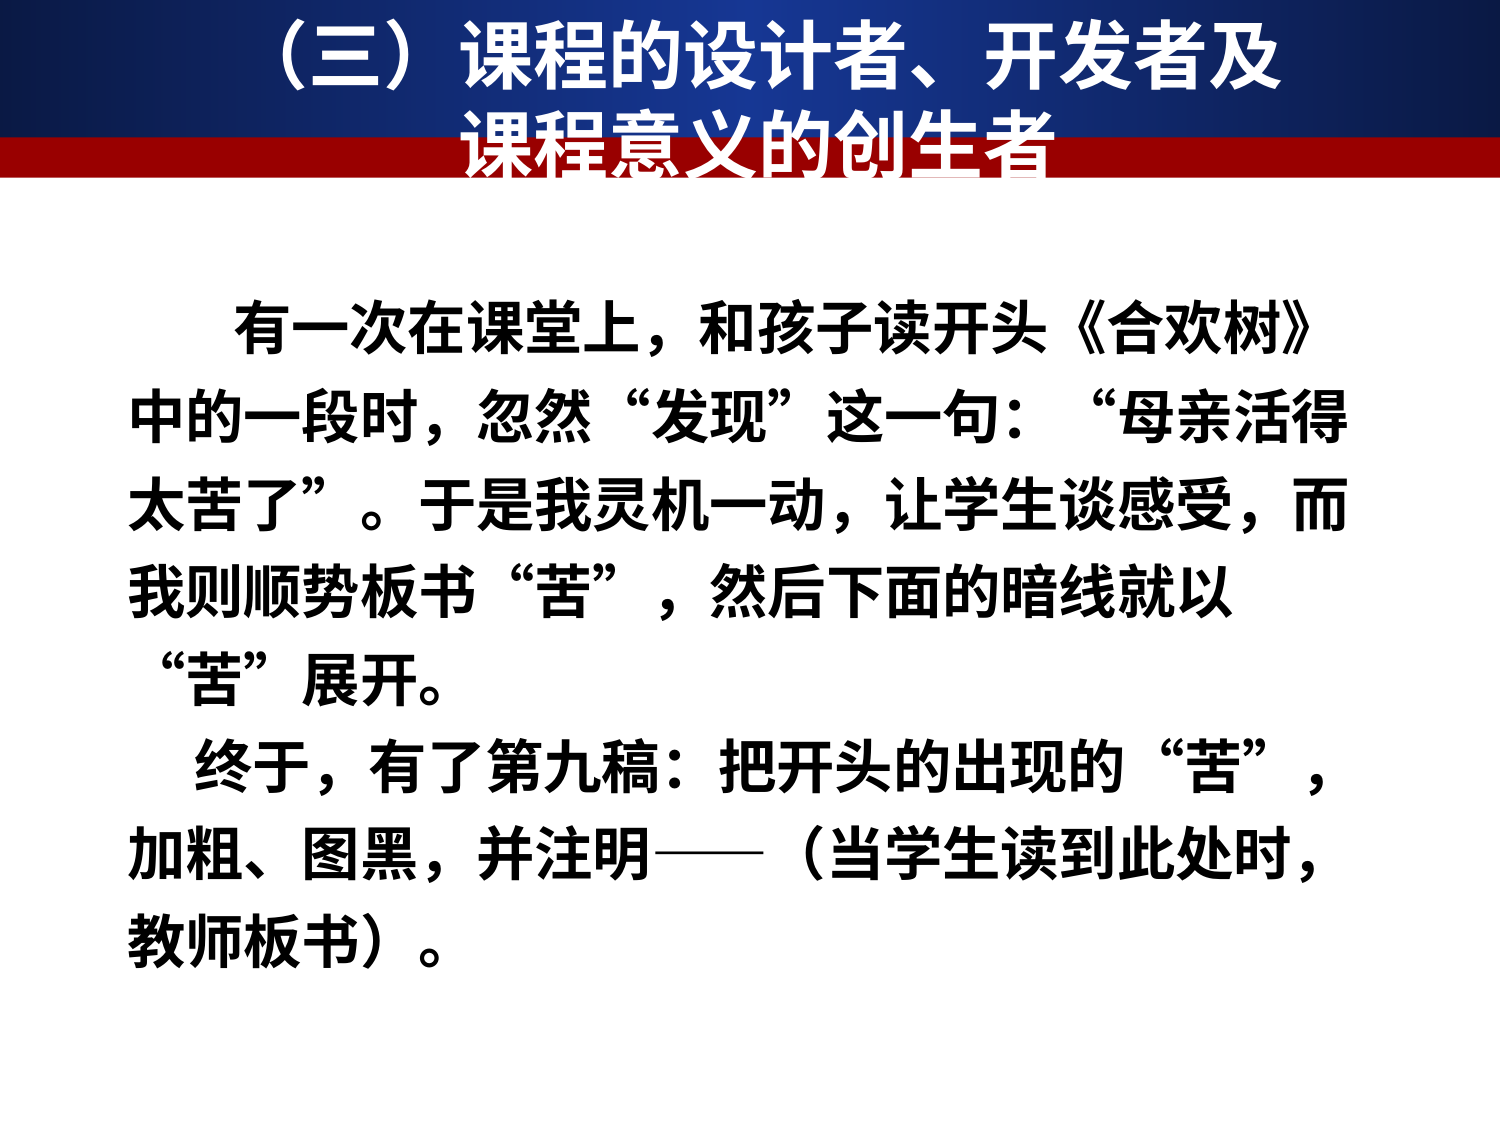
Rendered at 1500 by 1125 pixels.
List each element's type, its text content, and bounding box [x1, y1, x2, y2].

title （三）课程的设计者、开发者及 课程意义的创生者 [0, 0, 1500, 197]
list 有一次在课堂上，和孩子读开头《合欢树》中的一段时，忽然“发现”这一句：“母亲活得太苦了”。于是我灵机一动，让学生谈感受，而我则顺势板书“苦”，然后下面的暗线就以“苦”展开。 终于，有了第九稿：把开头的出现的“苦”，加粗、图黑，并注明——（当学生读到此处时，教师板书）。 [112, 255, 1400, 1012]
